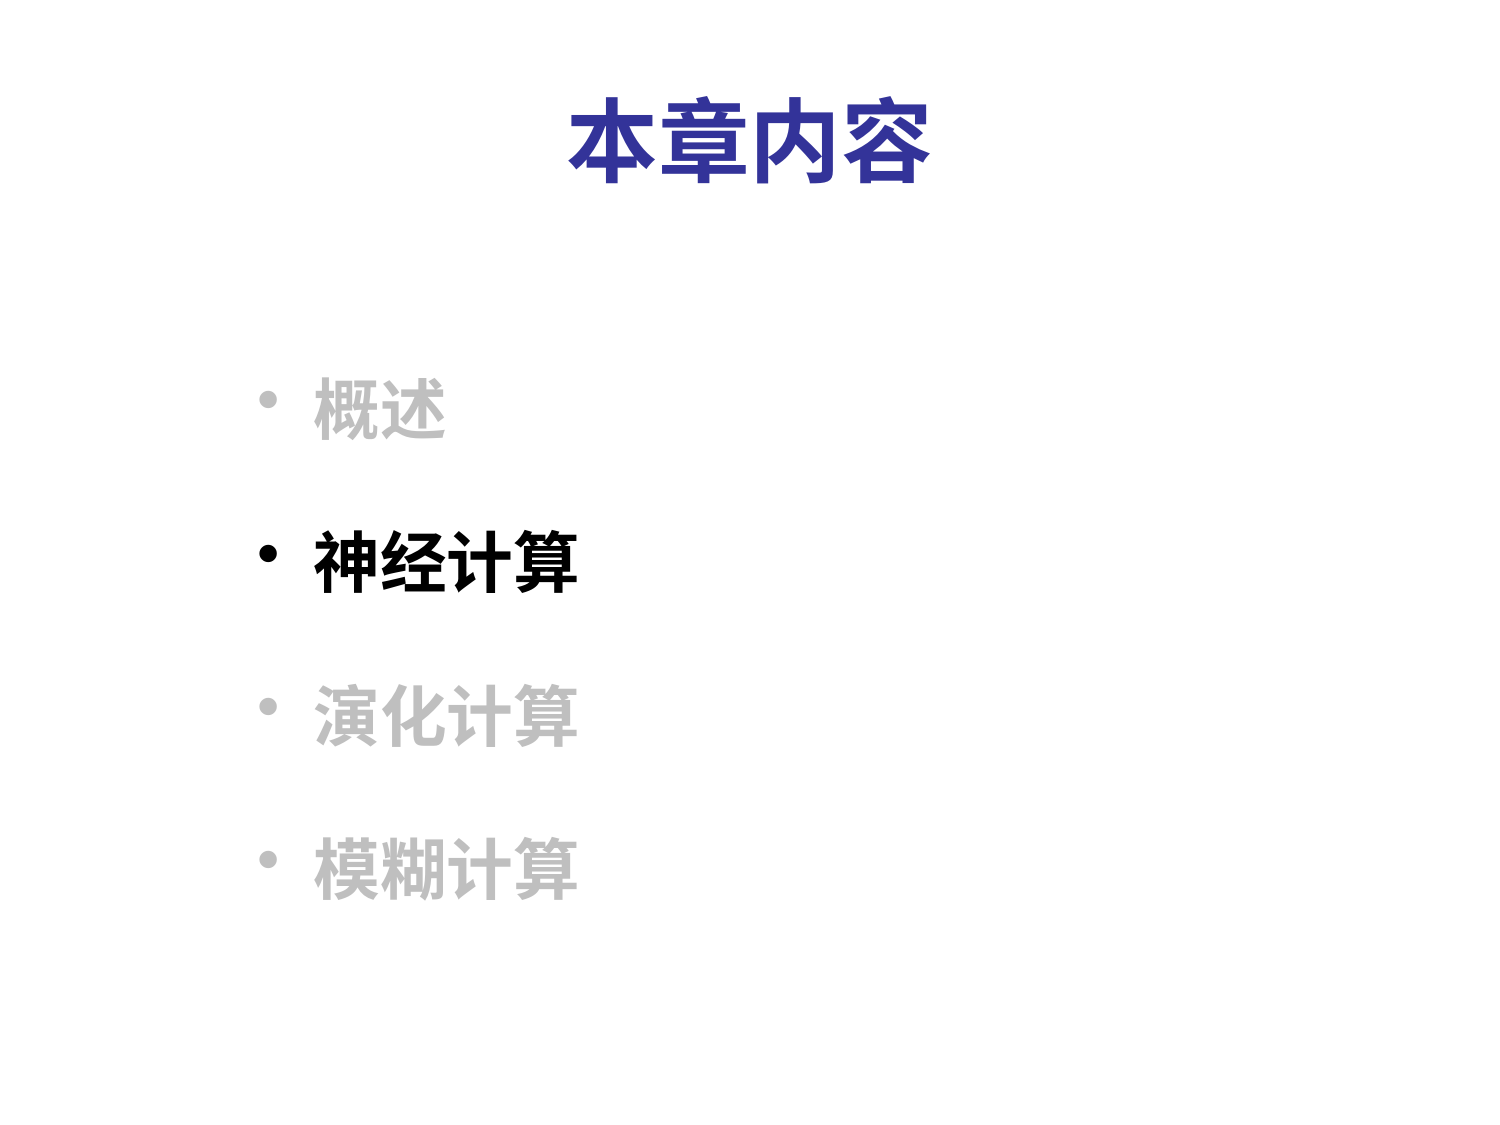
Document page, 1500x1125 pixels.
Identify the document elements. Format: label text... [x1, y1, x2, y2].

title 本章内容 [75, 45, 1425, 233]
list 概述 神经计算 演化计算 模糊计算 [242, 320, 1317, 974]
